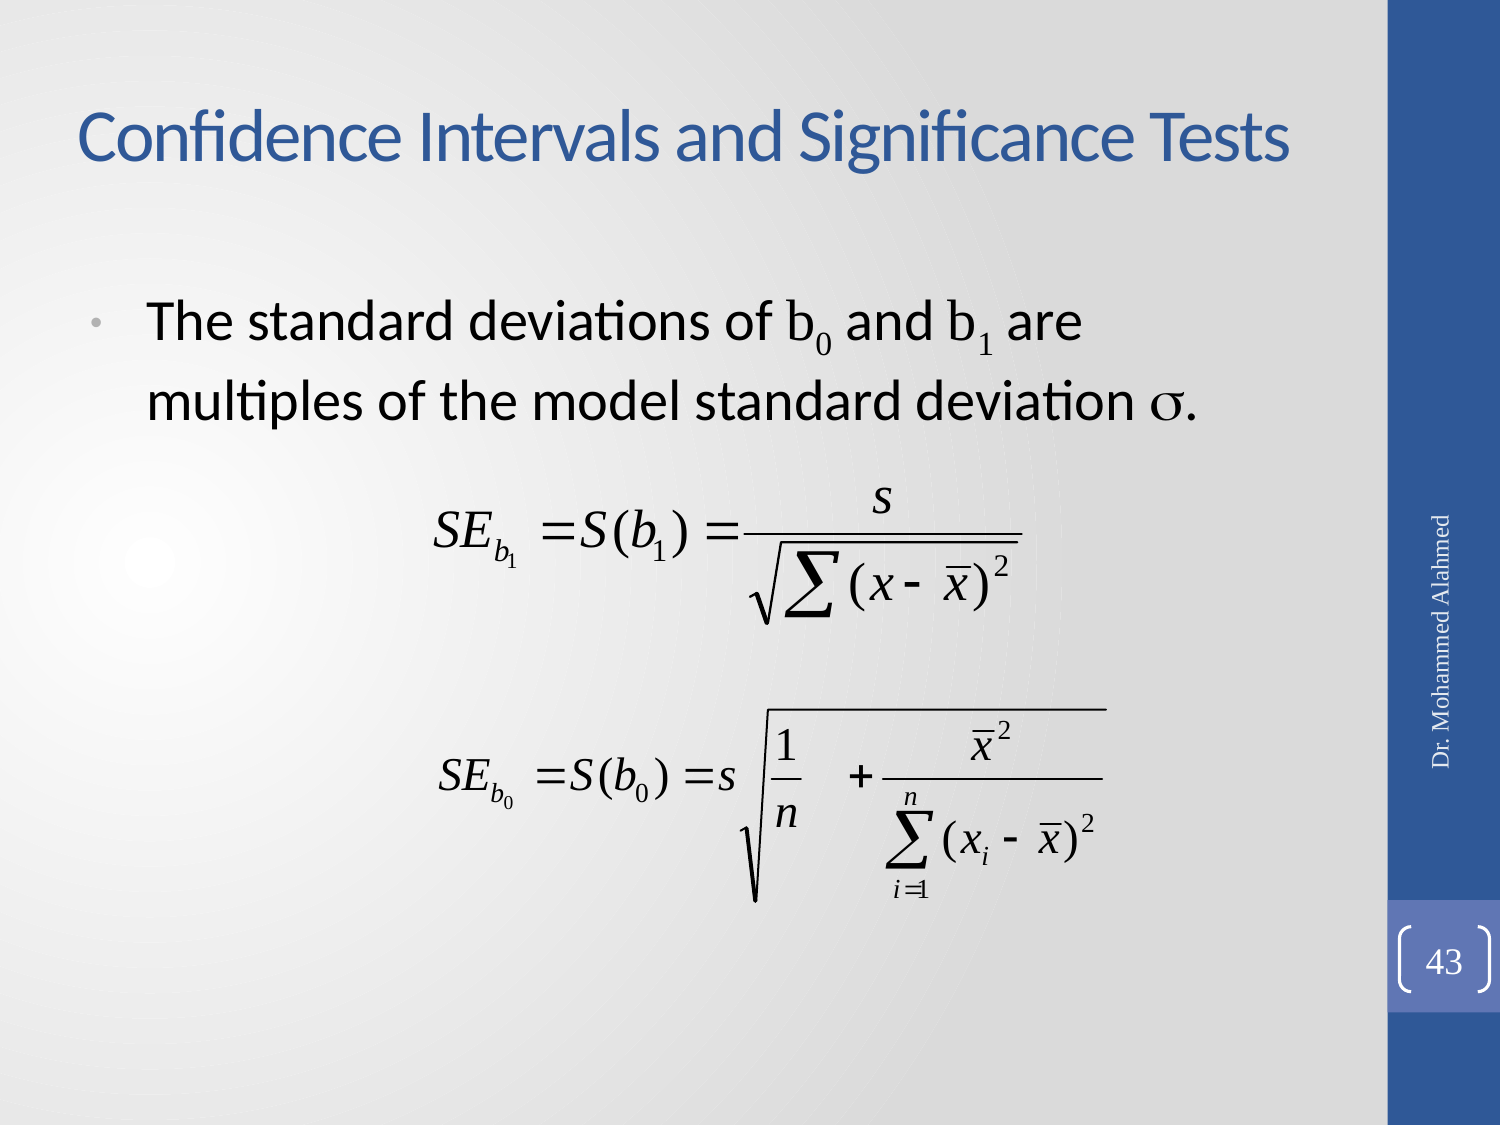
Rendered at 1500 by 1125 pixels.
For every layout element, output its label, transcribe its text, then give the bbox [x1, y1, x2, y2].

title Confidence Intervals and Significance Tests [62, 37, 1313, 225]
footer Dr. Mohammed Alahmed [1408, 500, 1469, 889]
slide_number 43 [1397, 925, 1492, 994]
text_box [429, 699, 1116, 913]
list The standard deviations of b0 and b1 are multiples of the model standard deviation . [75, 275, 1325, 1063]
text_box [424, 461, 1032, 638]
